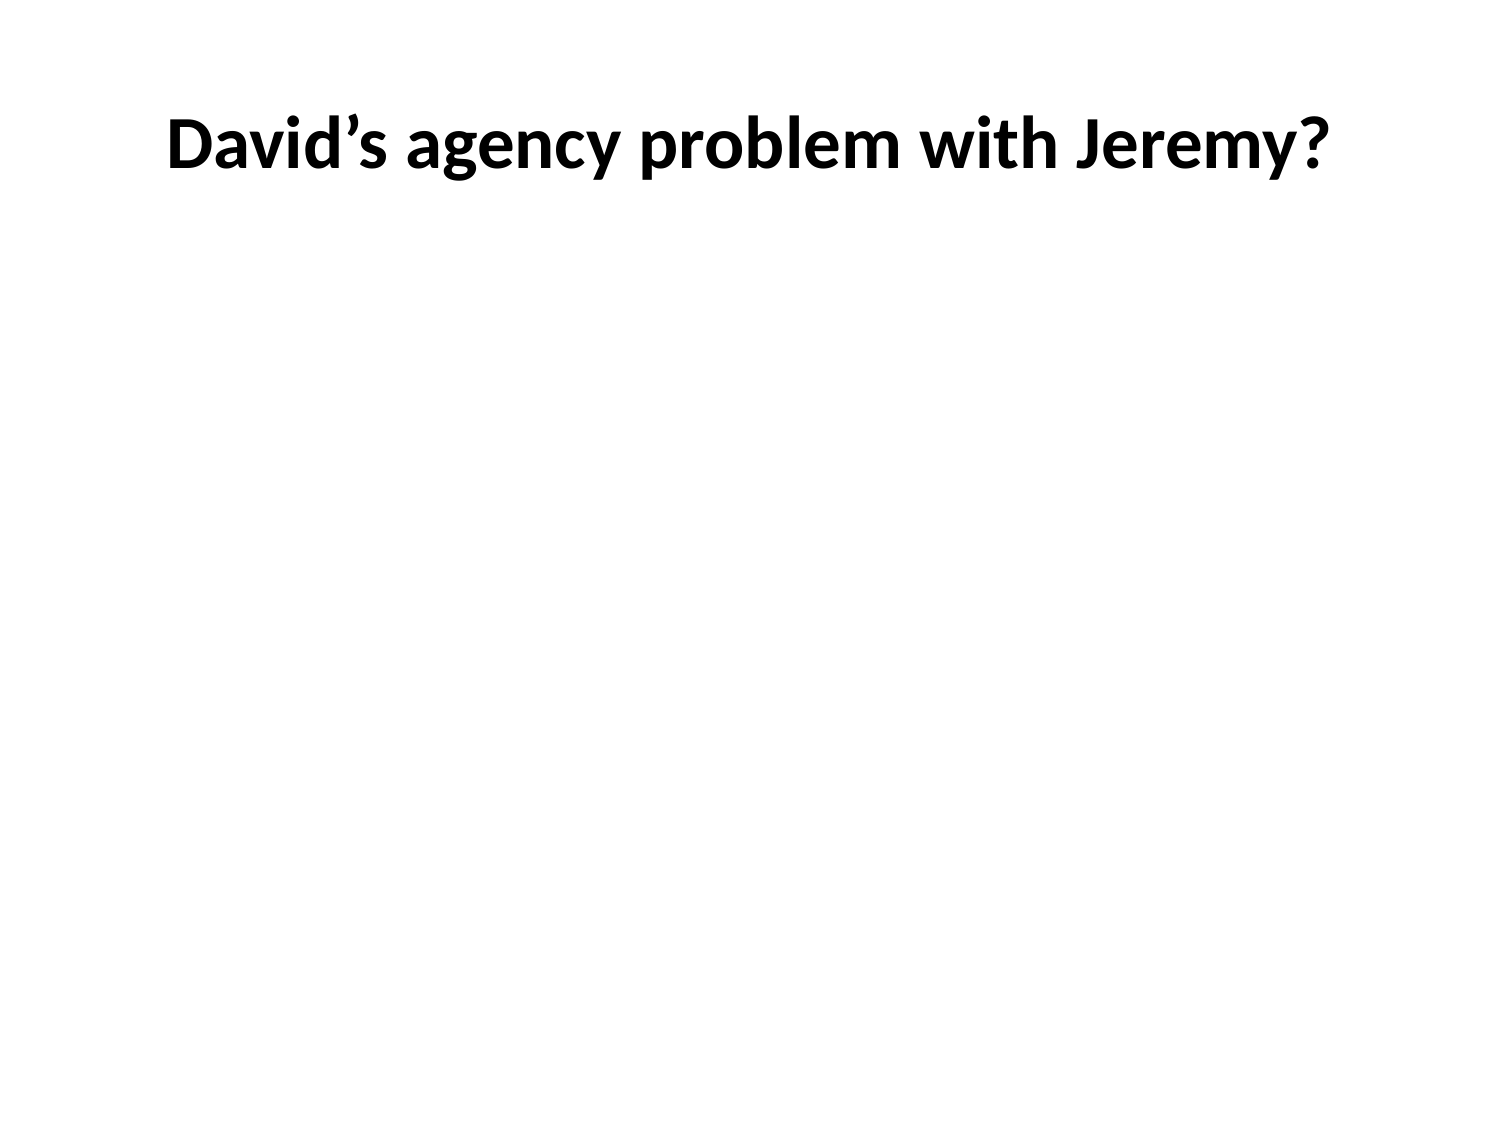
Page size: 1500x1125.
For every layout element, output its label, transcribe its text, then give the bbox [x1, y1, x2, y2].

title David’s agency problem with Jeremy? [75, 45, 1425, 233]
